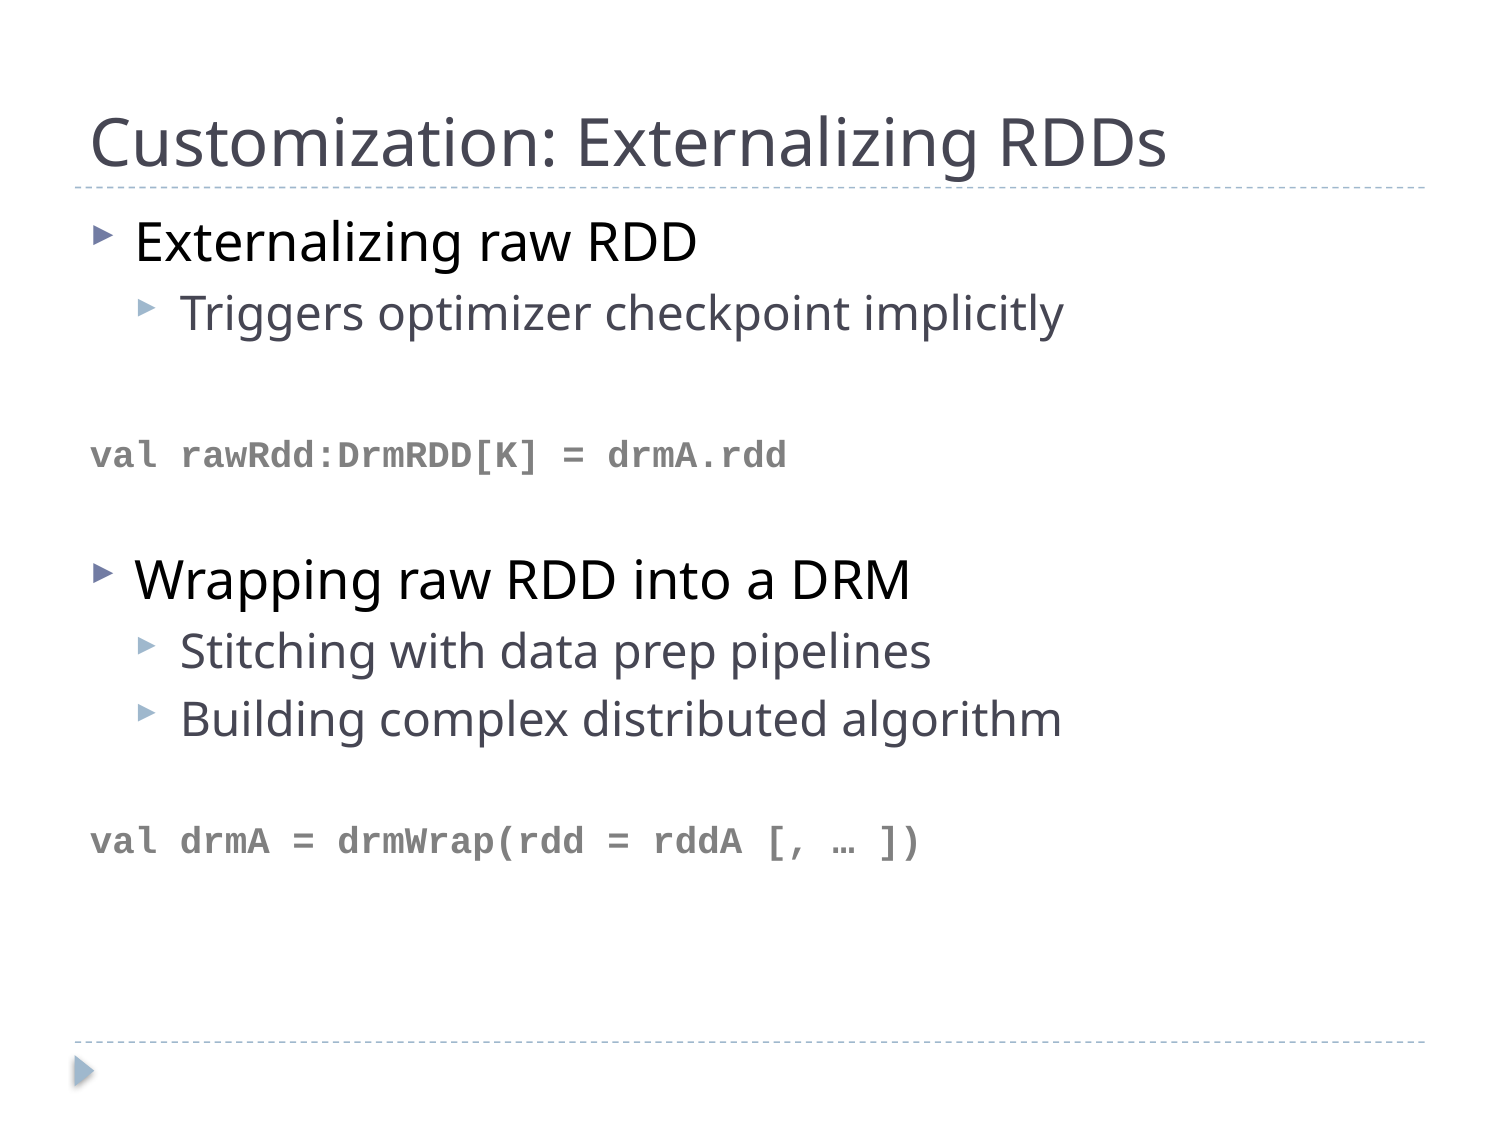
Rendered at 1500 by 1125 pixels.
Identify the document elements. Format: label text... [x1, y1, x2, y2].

list Externalizing raw RDD Triggers optimizer checkpoint implicitly val rawRdd:DrmRDD[K] = drmA.rdd Wrapping raw RDD into a DRM Stitching with data prep pipelines Building complex distributed algorithm val drmA = drmWrap(rdd = rddA [, … ]) [75, 200, 1425, 1010]
title Customization: Externalizing RDDs [75, 24, 1425, 188]
